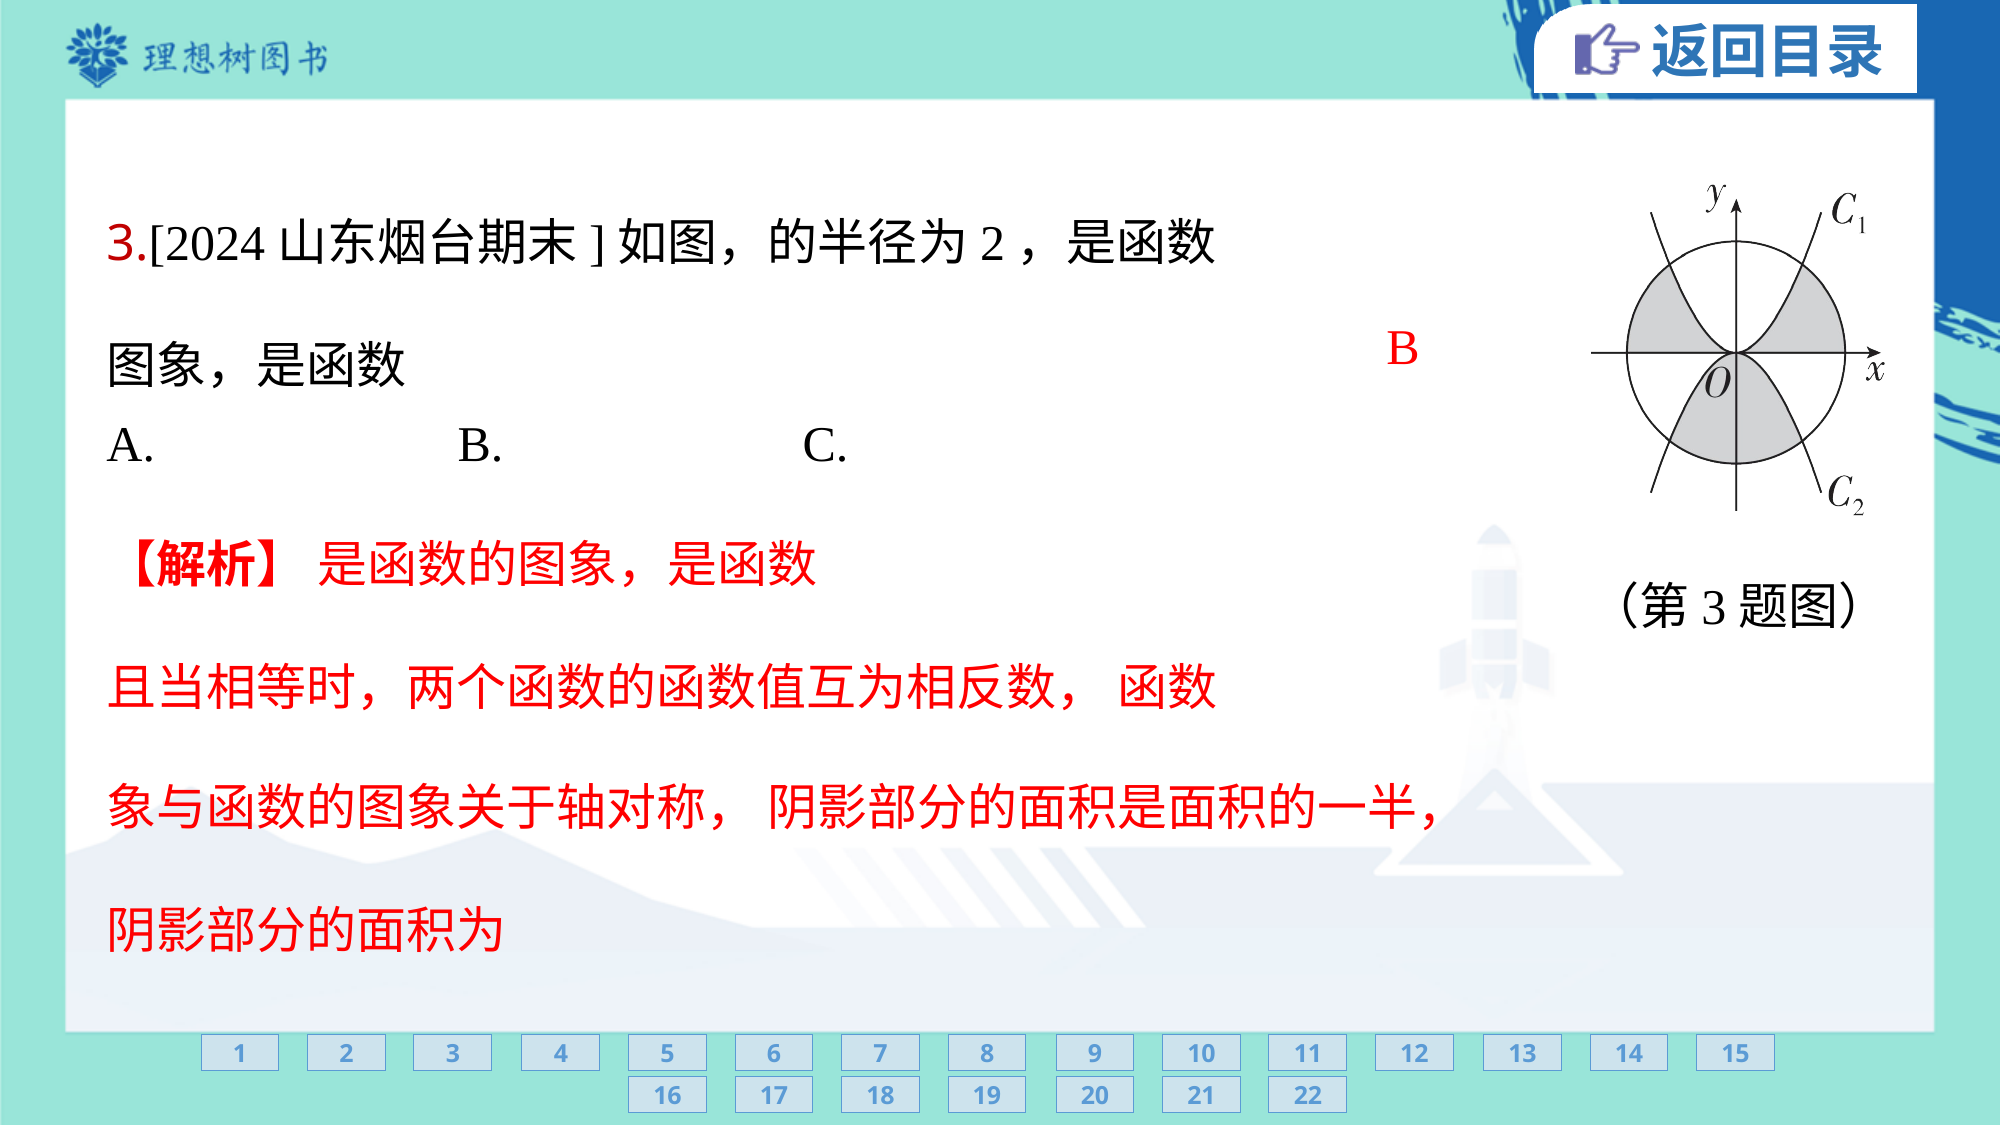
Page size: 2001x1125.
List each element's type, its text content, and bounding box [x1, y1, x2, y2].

text_box （第3题图） [1595, 547, 1882, 695]
picture [0, 0, 2000, 1125]
text_box B [1368, 313, 1438, 372]
